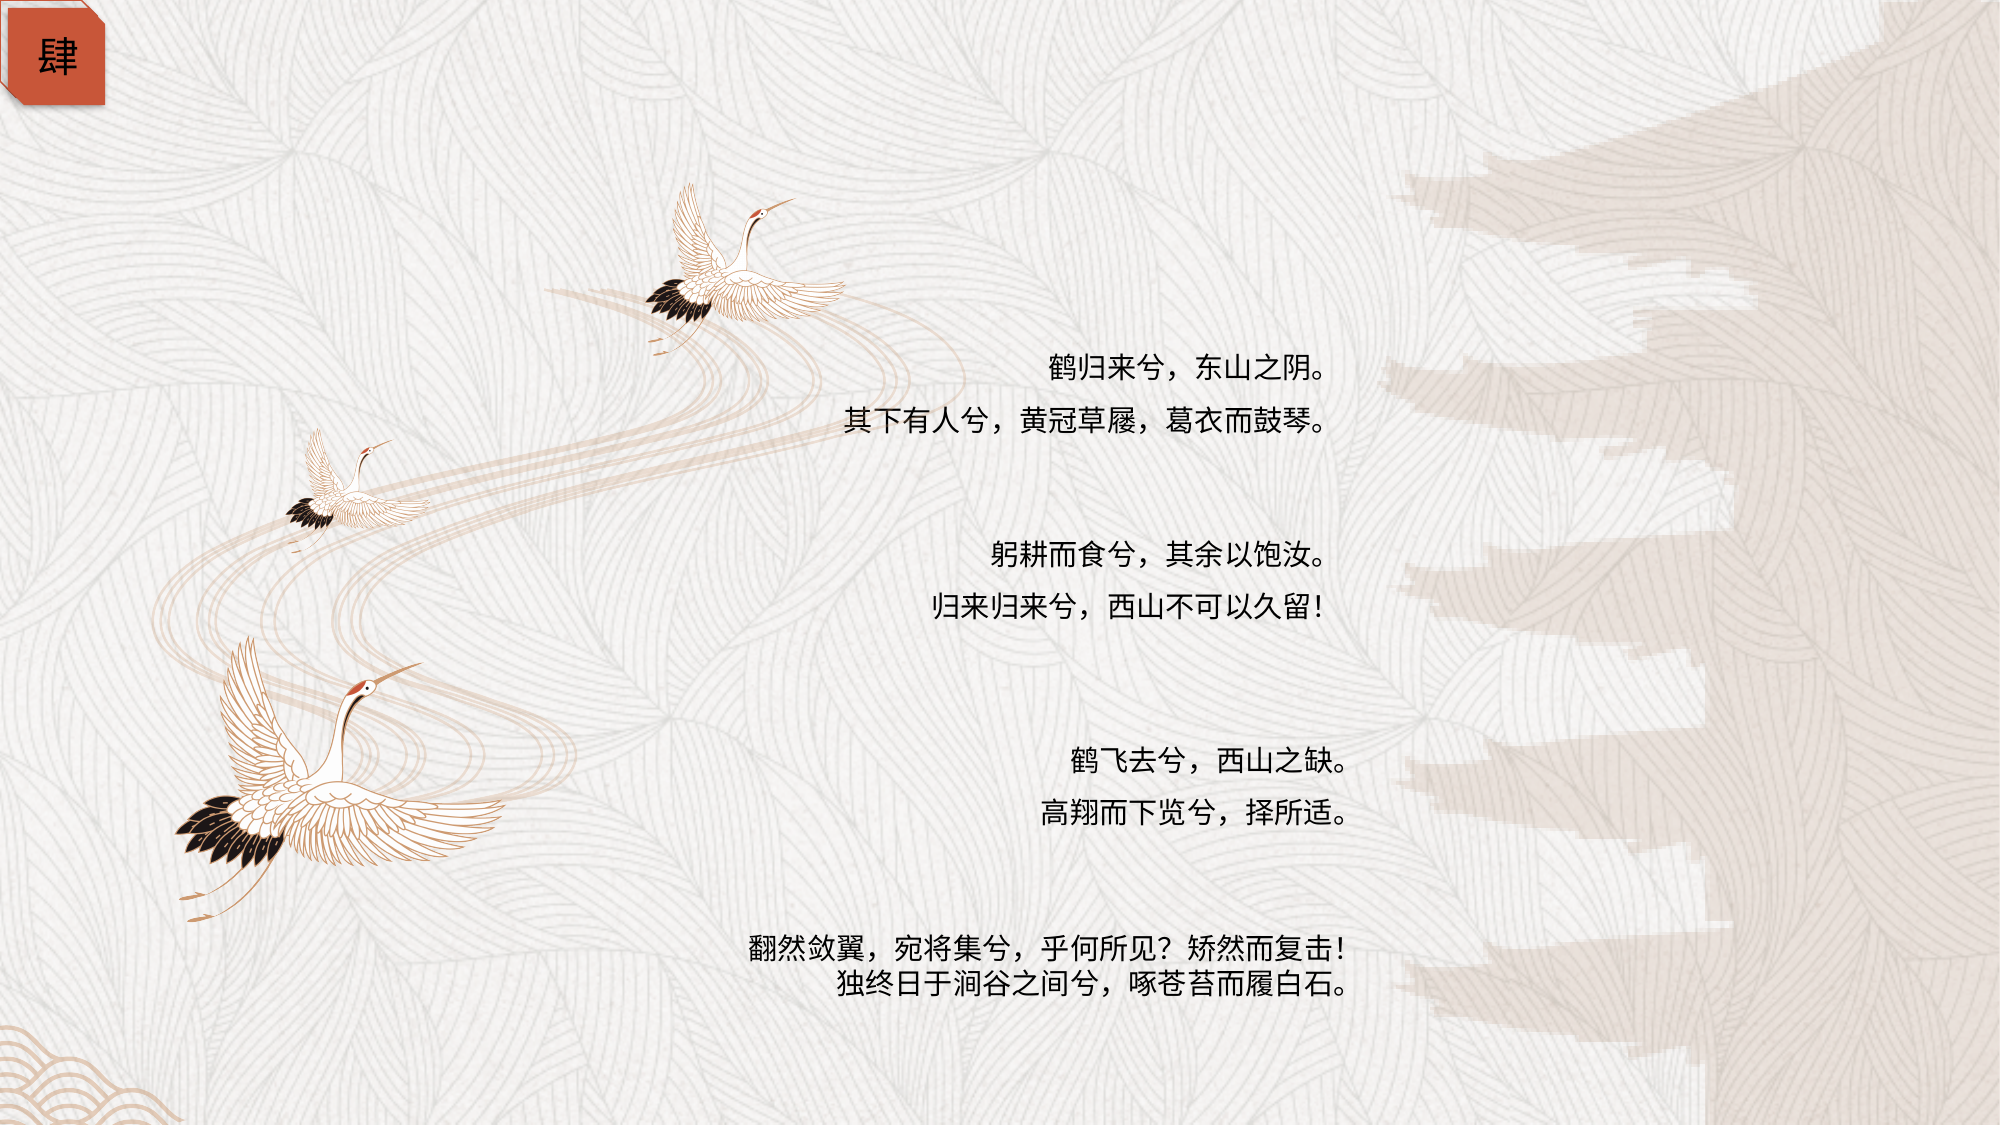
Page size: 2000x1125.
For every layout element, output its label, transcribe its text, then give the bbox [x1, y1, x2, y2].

text_box 翻然敛翼，宛将集兮，乎何所见？矫然而复击！ 独终日于涧谷之间兮，啄苍苔而履白石。 [377, 923, 1372, 1008]
text_box 鹤飞去兮，西山之缺。 高翔而下览兮，择所适。 [1008, 717, 1372, 837]
text_box 鹤归来兮，东山之阴。 其下有人兮，黄冠草屦，葛衣而鼓琴。 [1008, 324, 1356, 445]
text_box 躬耕而食兮，其余以饱汝。 归来归来兮，西山不可以久留！ [1008, 511, 1356, 632]
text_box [0, 0, 106, 106]
picture [0, 0, 2000, 1125]
